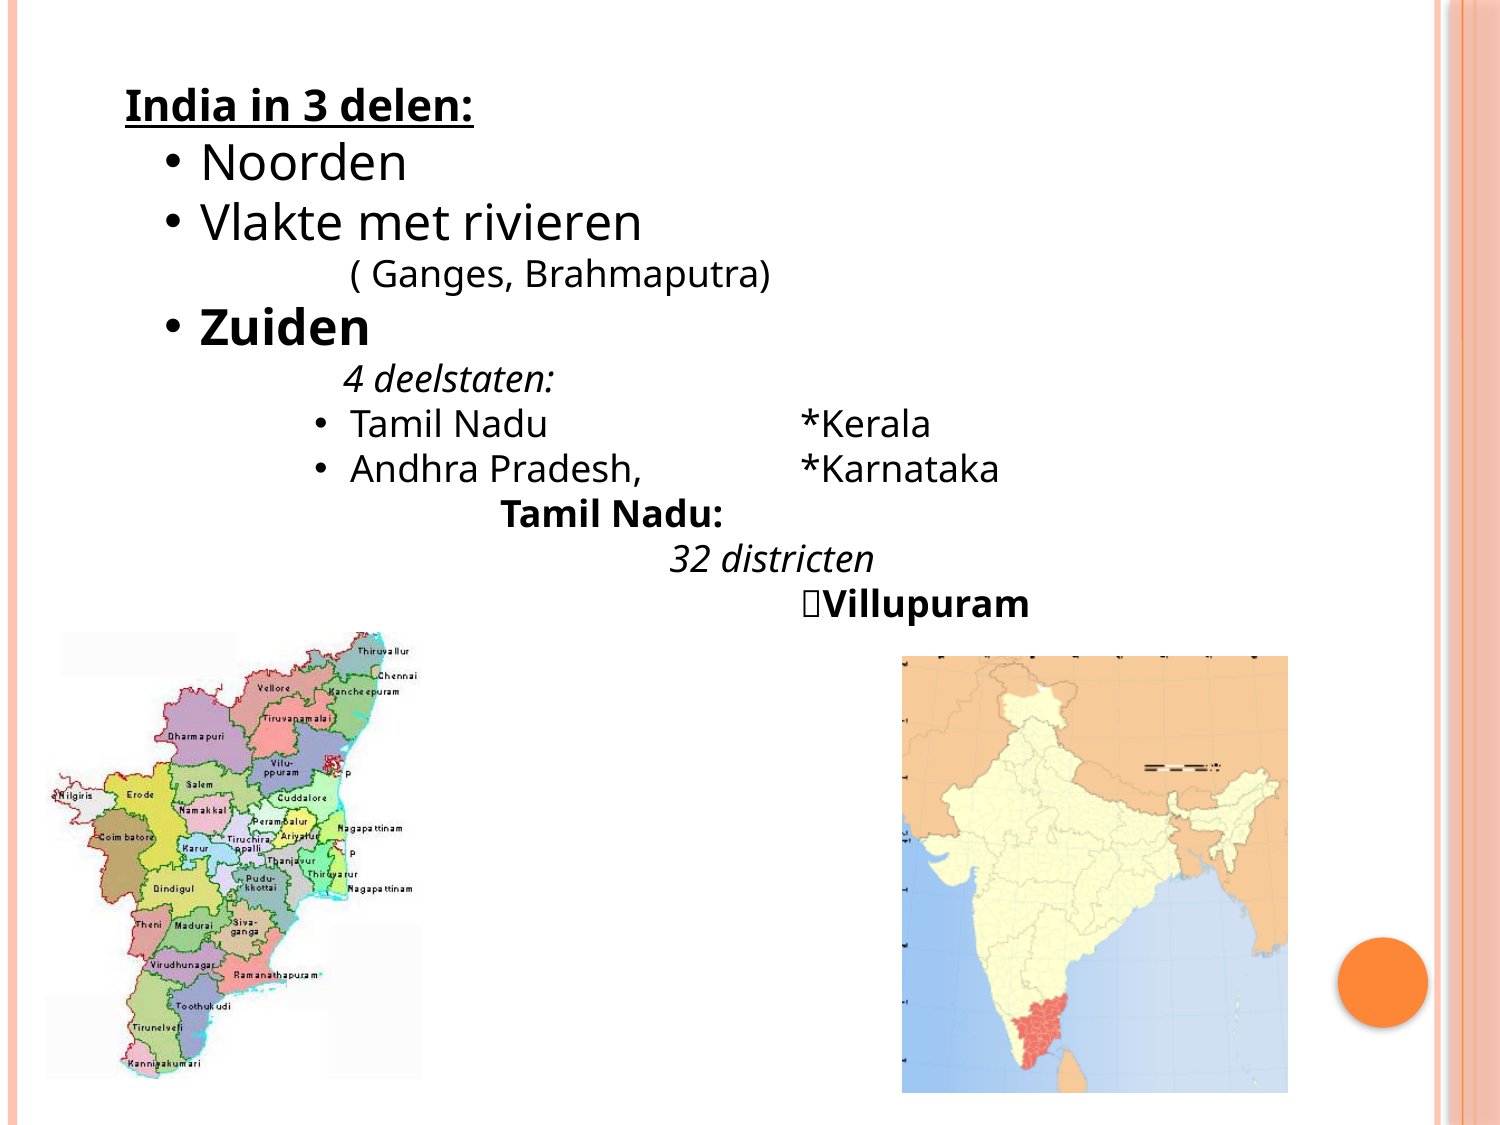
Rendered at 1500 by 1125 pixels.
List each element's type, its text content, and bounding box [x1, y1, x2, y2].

picture [901, 655, 1288, 1093]
picture [46, 632, 423, 1079]
text_box India in 3 delen: Noorden Vlakte met rivieren ( Ganges, Brahmaputra) Zuiden 4 deelstaten: Tamil Nadu *Kerala Andhra Pradesh, *Karnataka Tamil Nadu: 32 districten Villupuram [35, 70, 1196, 633]
